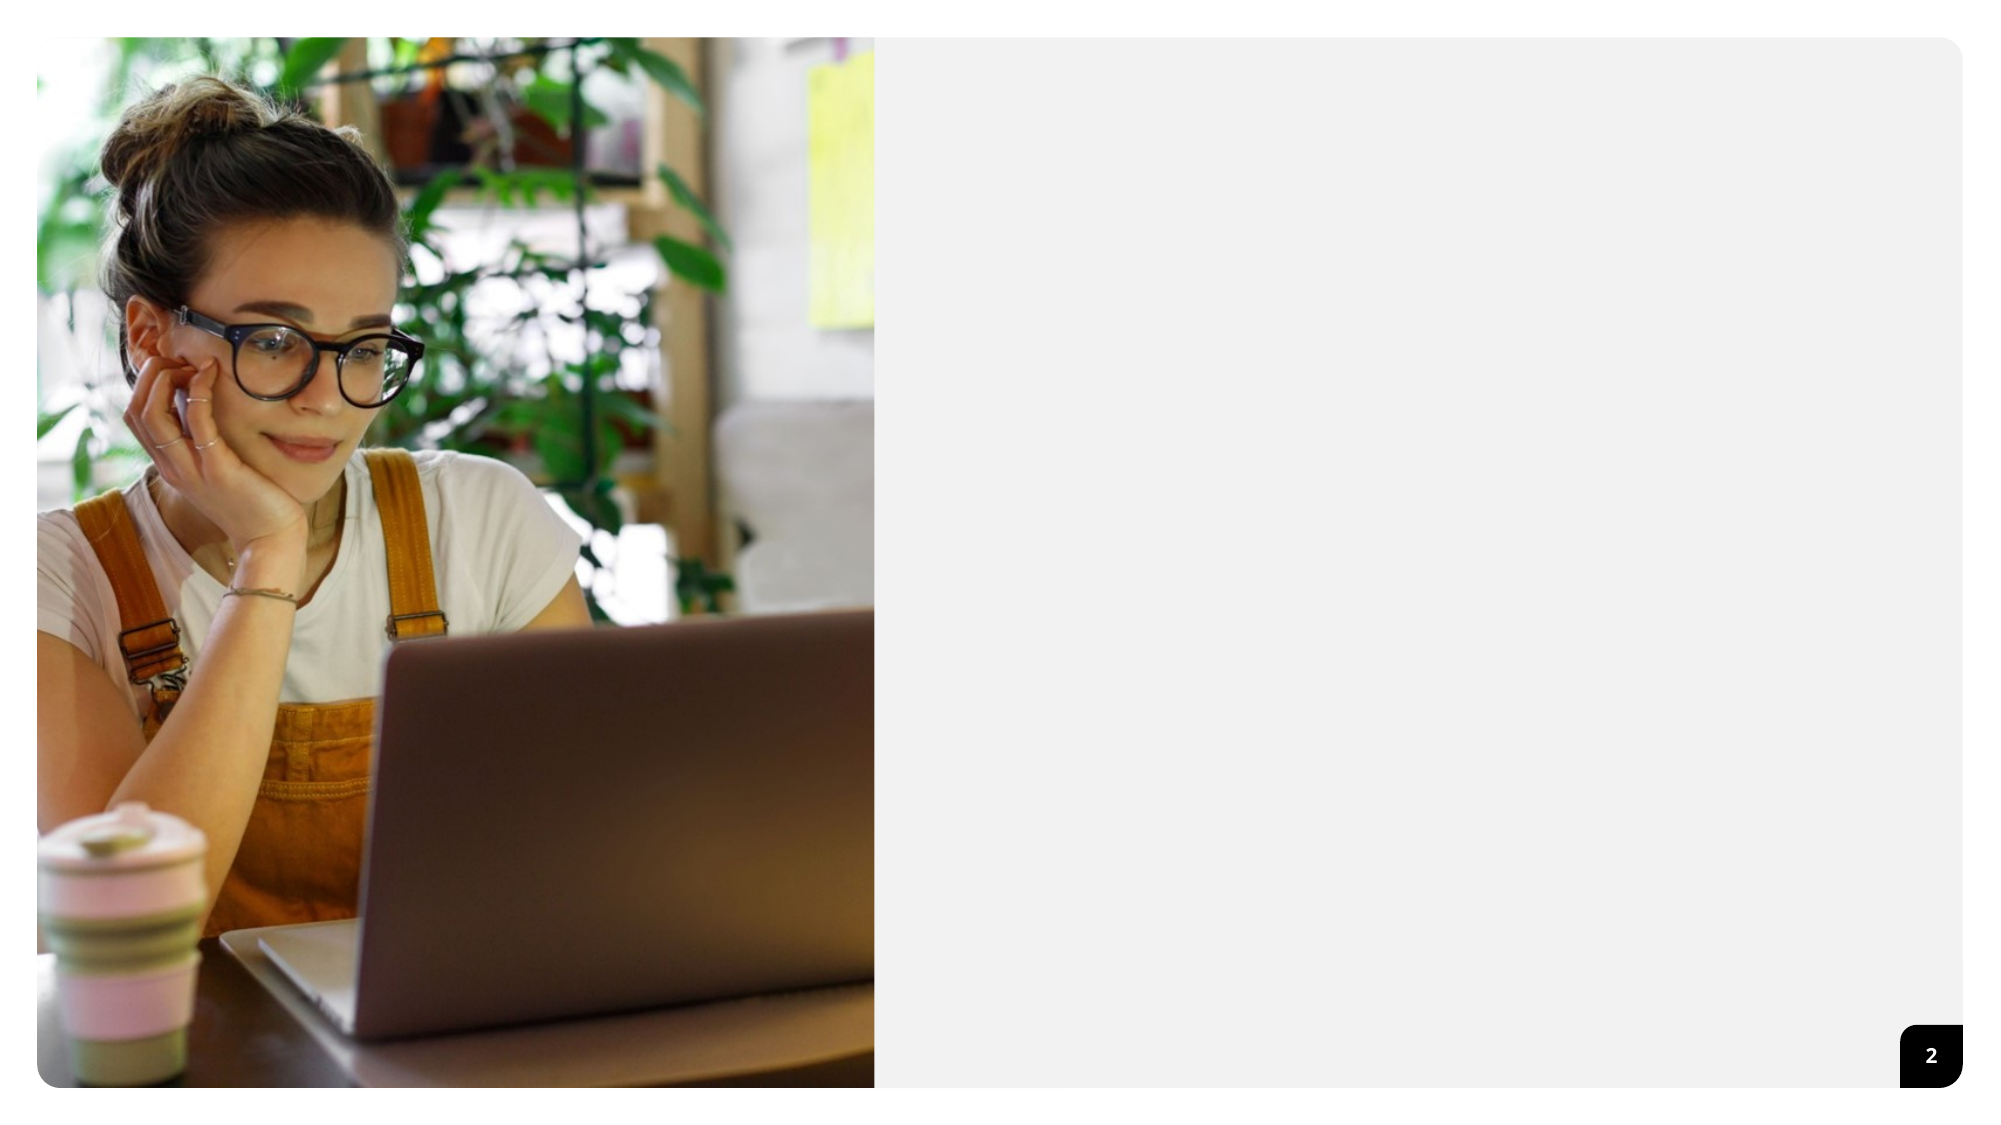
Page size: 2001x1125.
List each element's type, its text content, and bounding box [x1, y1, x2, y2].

slide_number 2 [1900, 1024, 1963, 1088]
picture [37, 37, 875, 1089]
